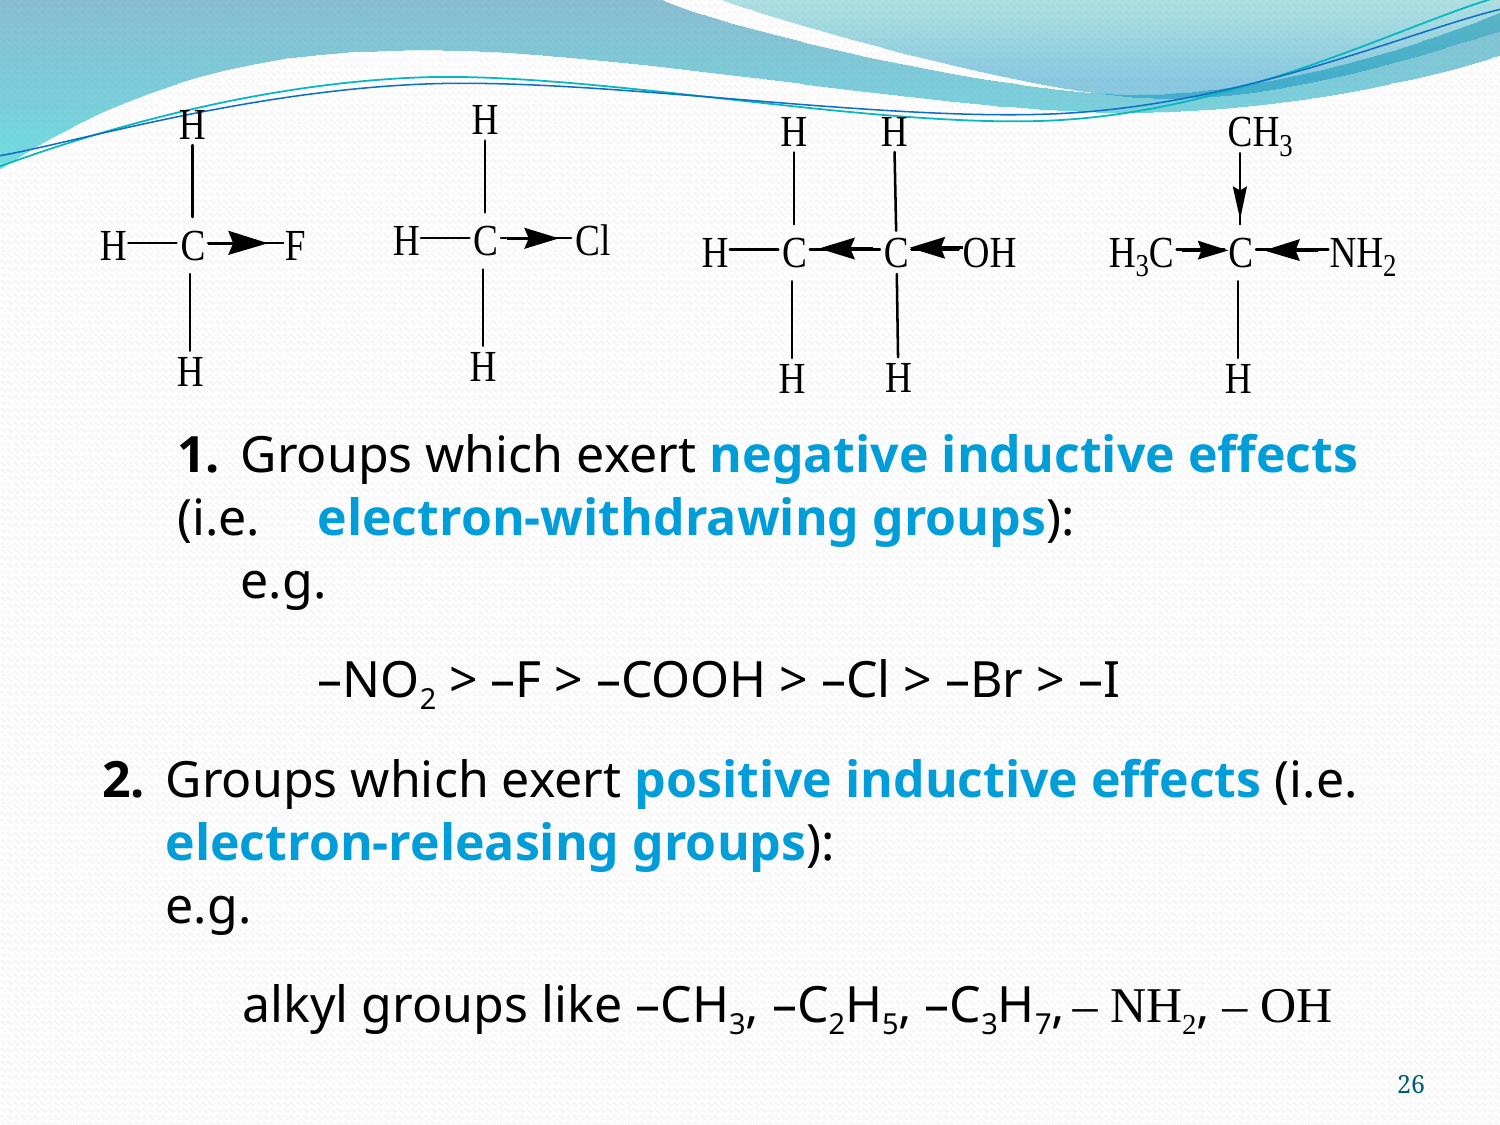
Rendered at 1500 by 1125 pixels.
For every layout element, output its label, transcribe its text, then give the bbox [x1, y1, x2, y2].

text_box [99, 99, 1397, 394]
slide_number 26 [1299, 1048, 1425, 1103]
text_box 1. Groups which exert negative inductive effects (i.e. electron-withdrawing groups): e.g. –NO2 > –F > –COOH > –Cl > –Br > –I [162, 412, 1413, 723]
text_box 2. Groups which exert positive inductive effects (i.e. electron-releasing groups): e.g. alkyl groups like –CH3, –C2H5, –C3H7, – NH2, – OH [87, 737, 1425, 1048]
